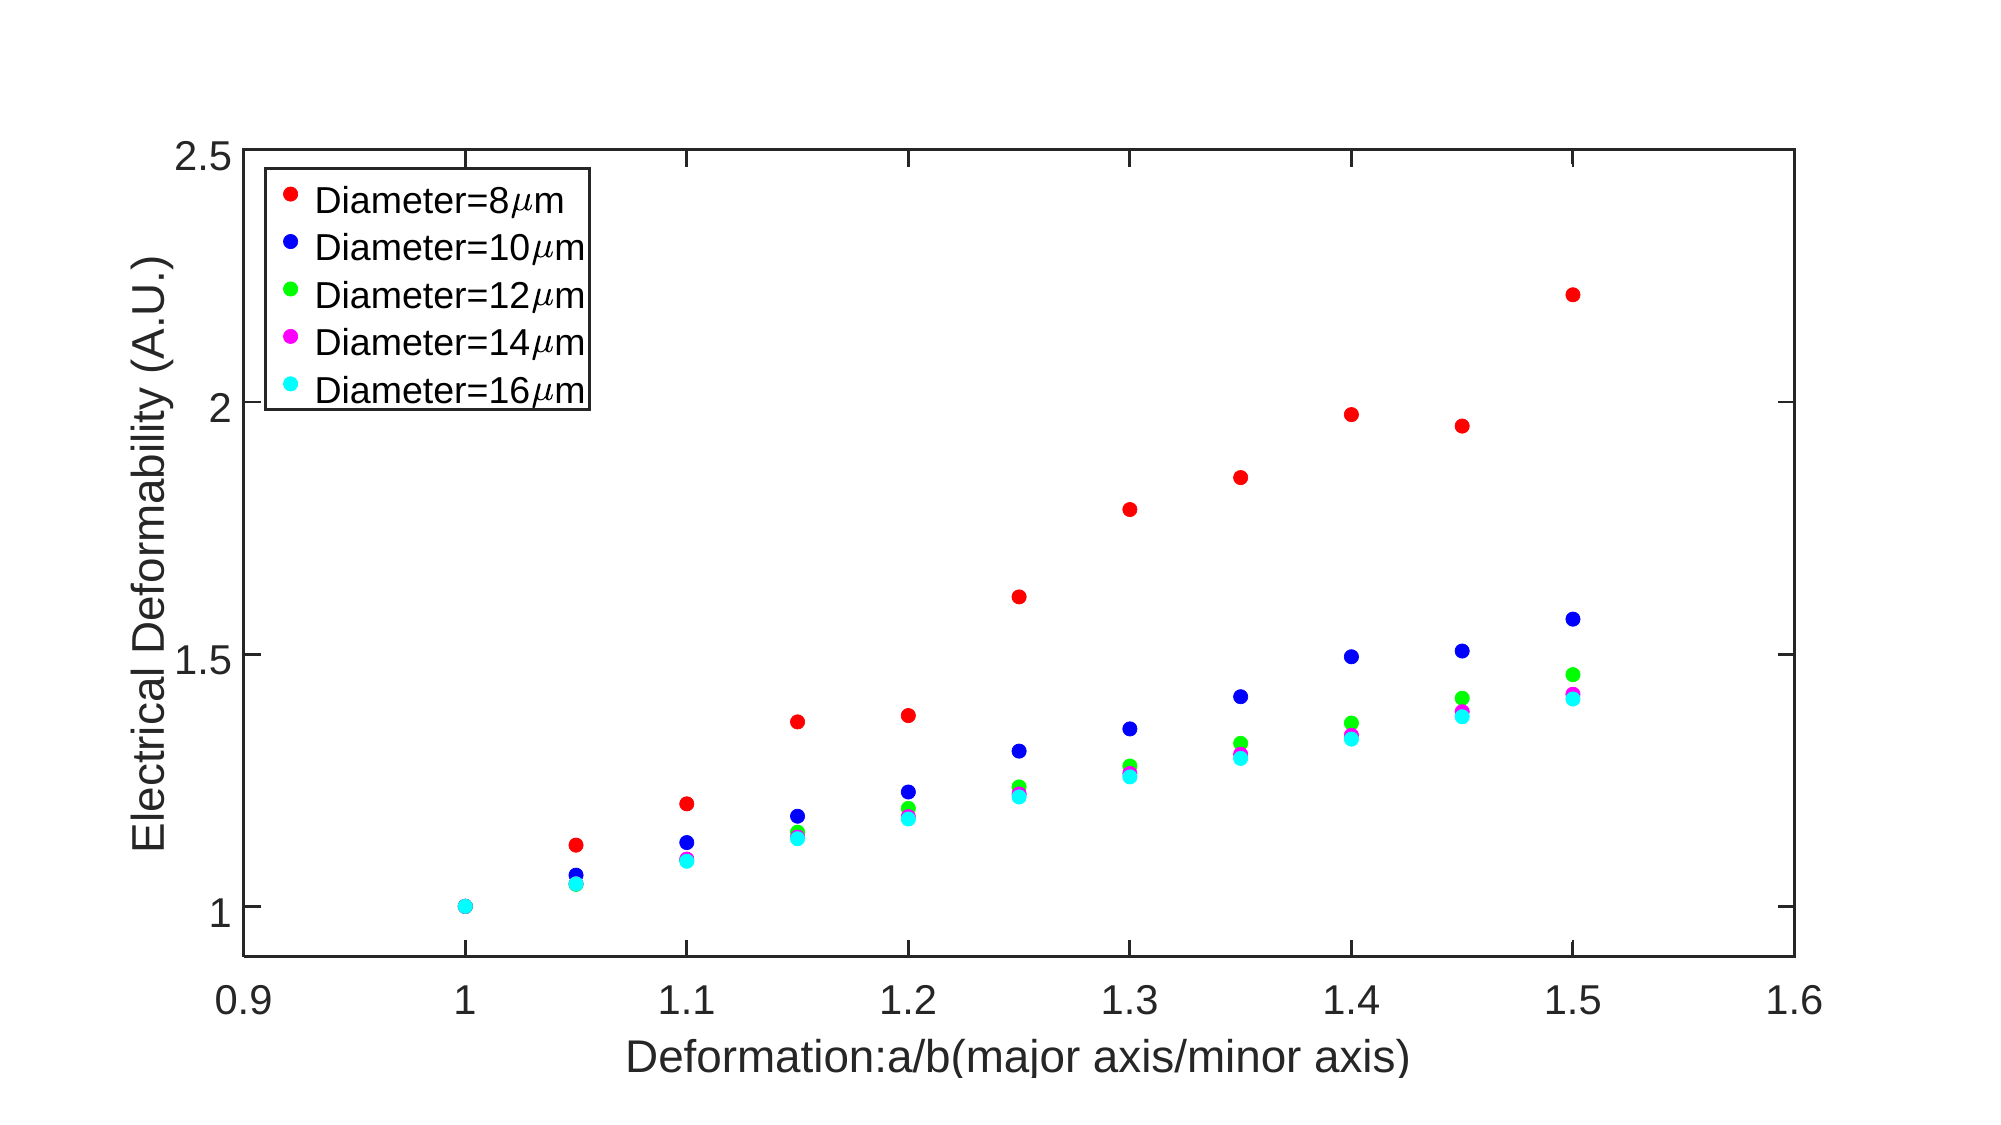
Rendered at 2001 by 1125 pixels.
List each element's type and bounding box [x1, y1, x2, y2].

picture [0, 74, 1984, 1078]
